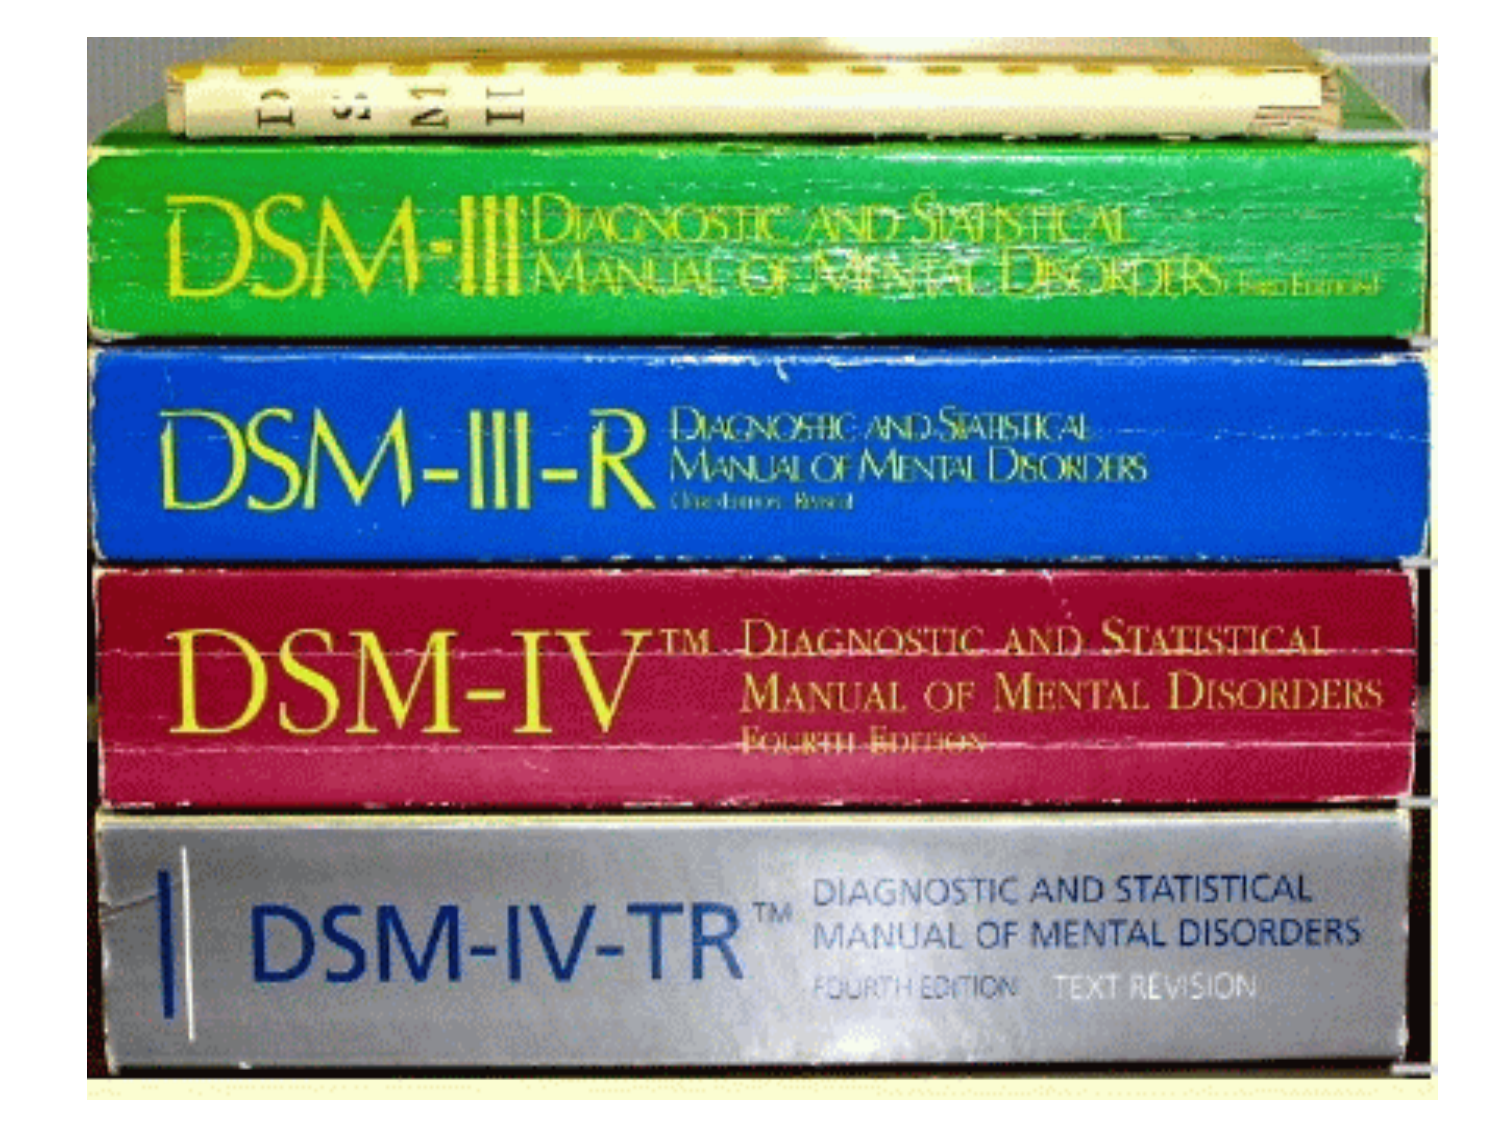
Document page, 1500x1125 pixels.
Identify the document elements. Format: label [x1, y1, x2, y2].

picture [87, 37, 1438, 1101]
